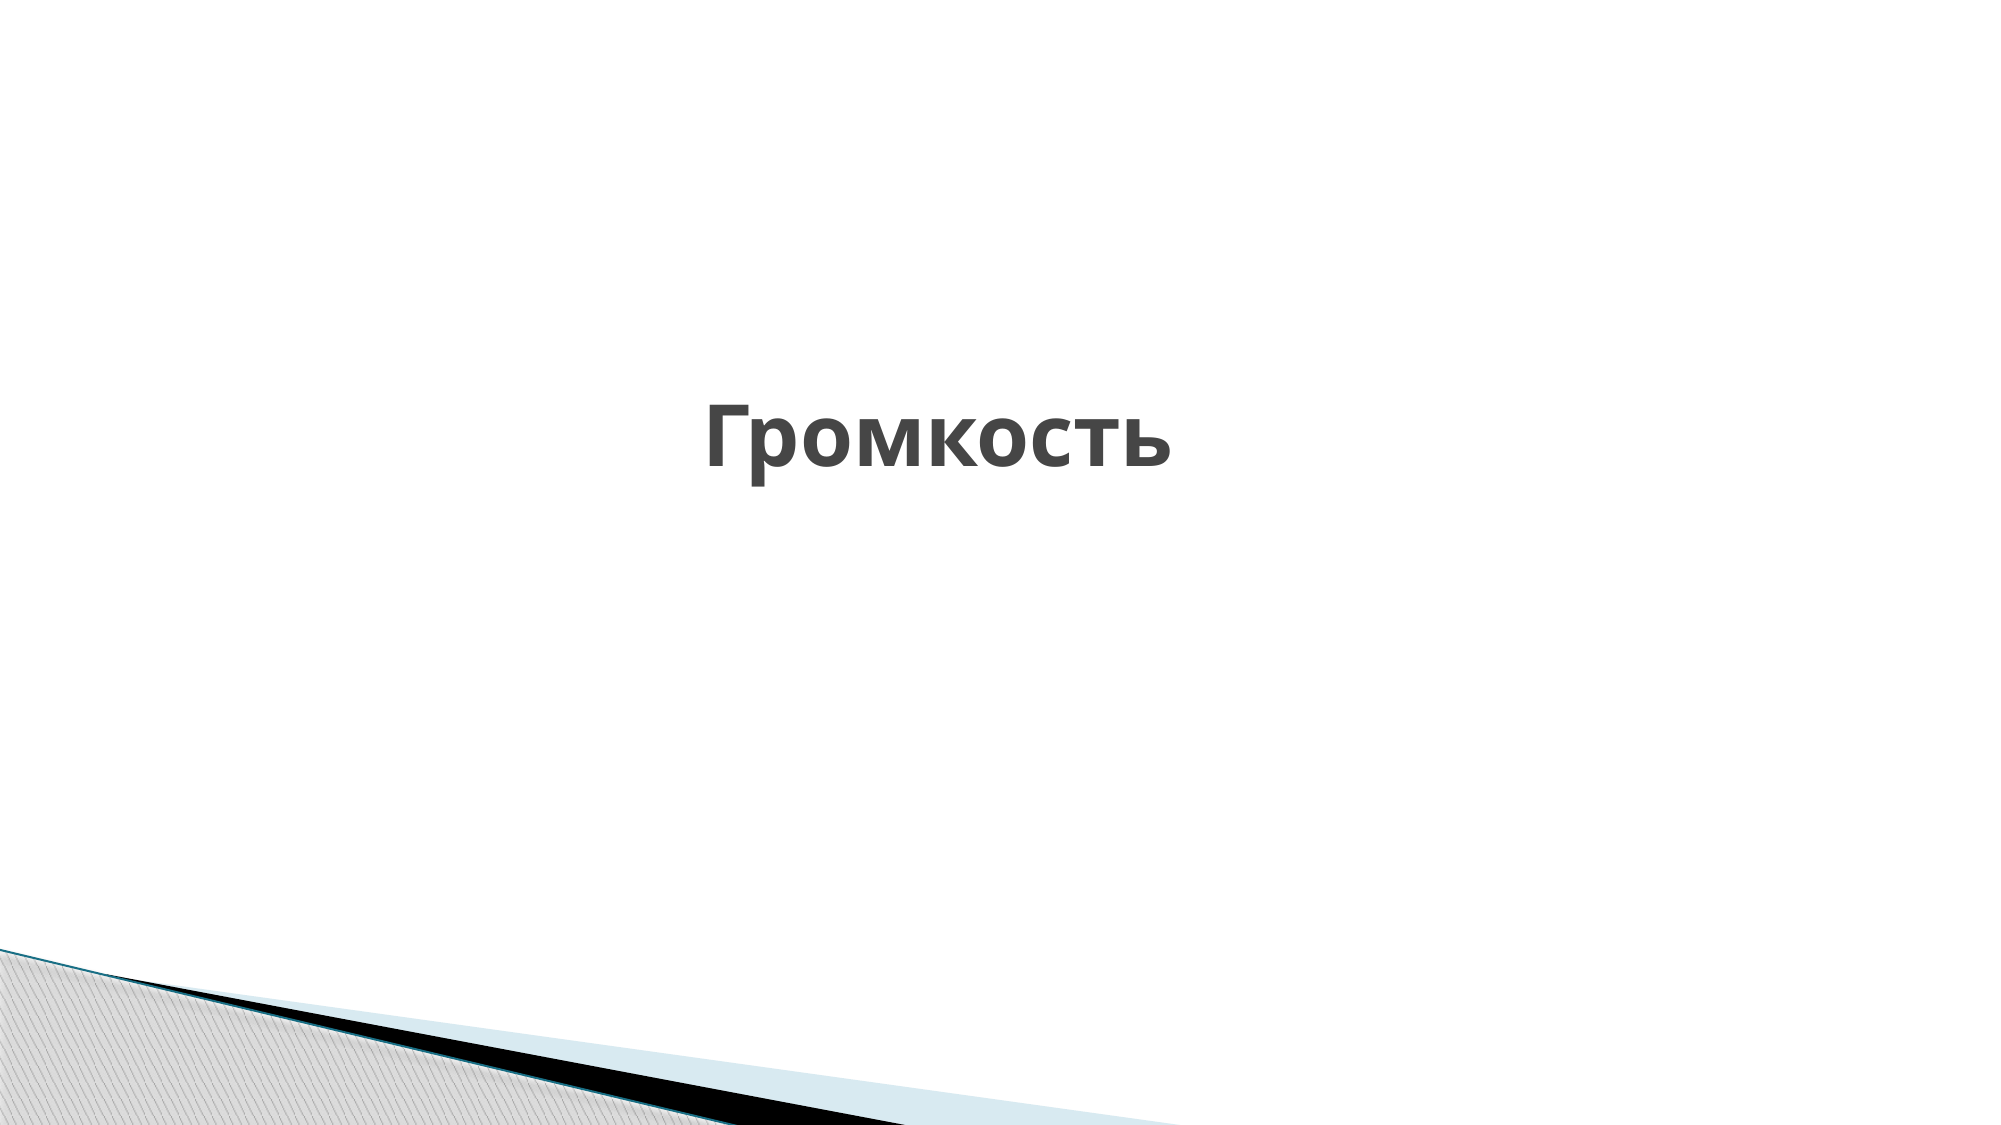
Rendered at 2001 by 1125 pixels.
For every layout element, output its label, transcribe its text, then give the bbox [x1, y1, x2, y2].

title Громкость [687, 338, 1264, 527]
